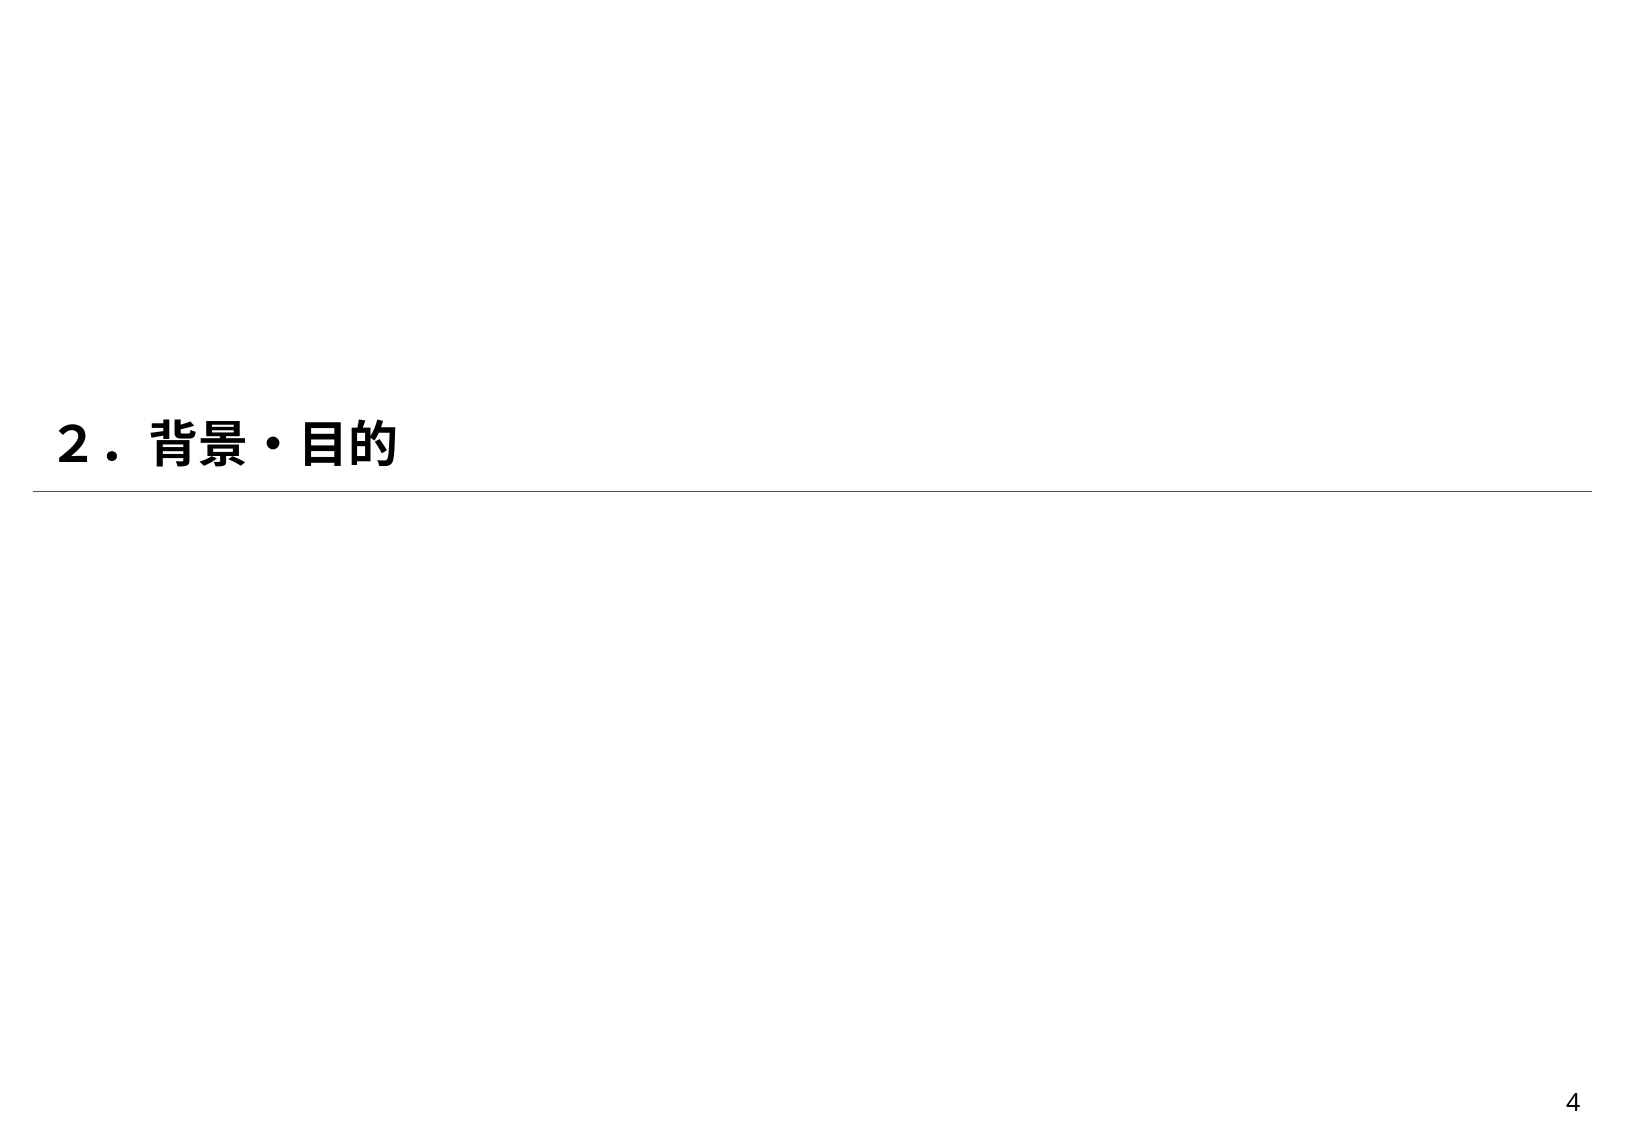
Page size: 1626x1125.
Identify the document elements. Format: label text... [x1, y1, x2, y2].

text_box ２．背景・目的 [32, 407, 1582, 479]
